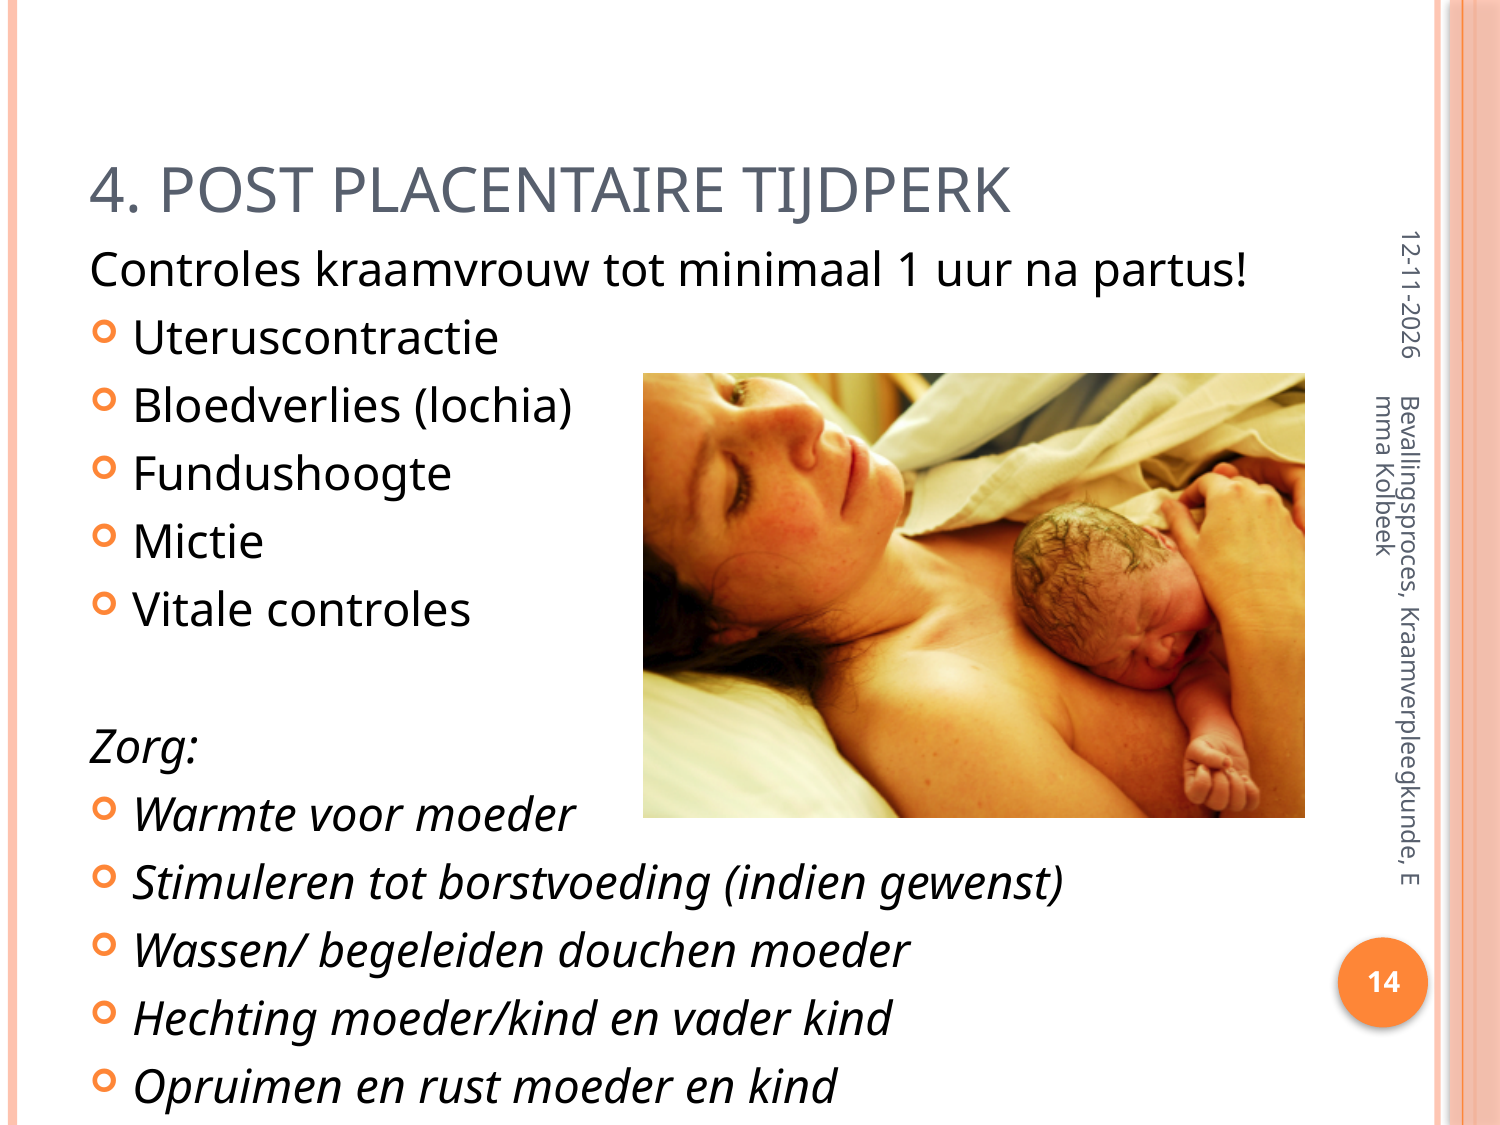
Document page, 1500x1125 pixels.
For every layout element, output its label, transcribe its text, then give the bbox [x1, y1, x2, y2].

picture [643, 372, 1306, 818]
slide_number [1378, 43, 1442, 374]
slide_number 14 [1333, 940, 1434, 1027]
list Controles kraamvrouw tot minimaal 1 uur na partus! Uteruscontractie Bloedverlies (lochia) Fundushoogte Mictie Vitale controles Zorg: Warmte voor moeder Stimuleren tot borstvoeding (indien gewenst) Wassen/ begeleiden douchen moeder Hechting moeder/kind en vader kind Opruimen en rust moeder en kind [75, 231, 1365, 1125]
footer Bevallingsproces, Kraamverpleegkunde, Emma Kolbeek [1379, 380, 1440, 906]
title 4. Post placentaire tijdperk [75, 45, 1300, 231]
